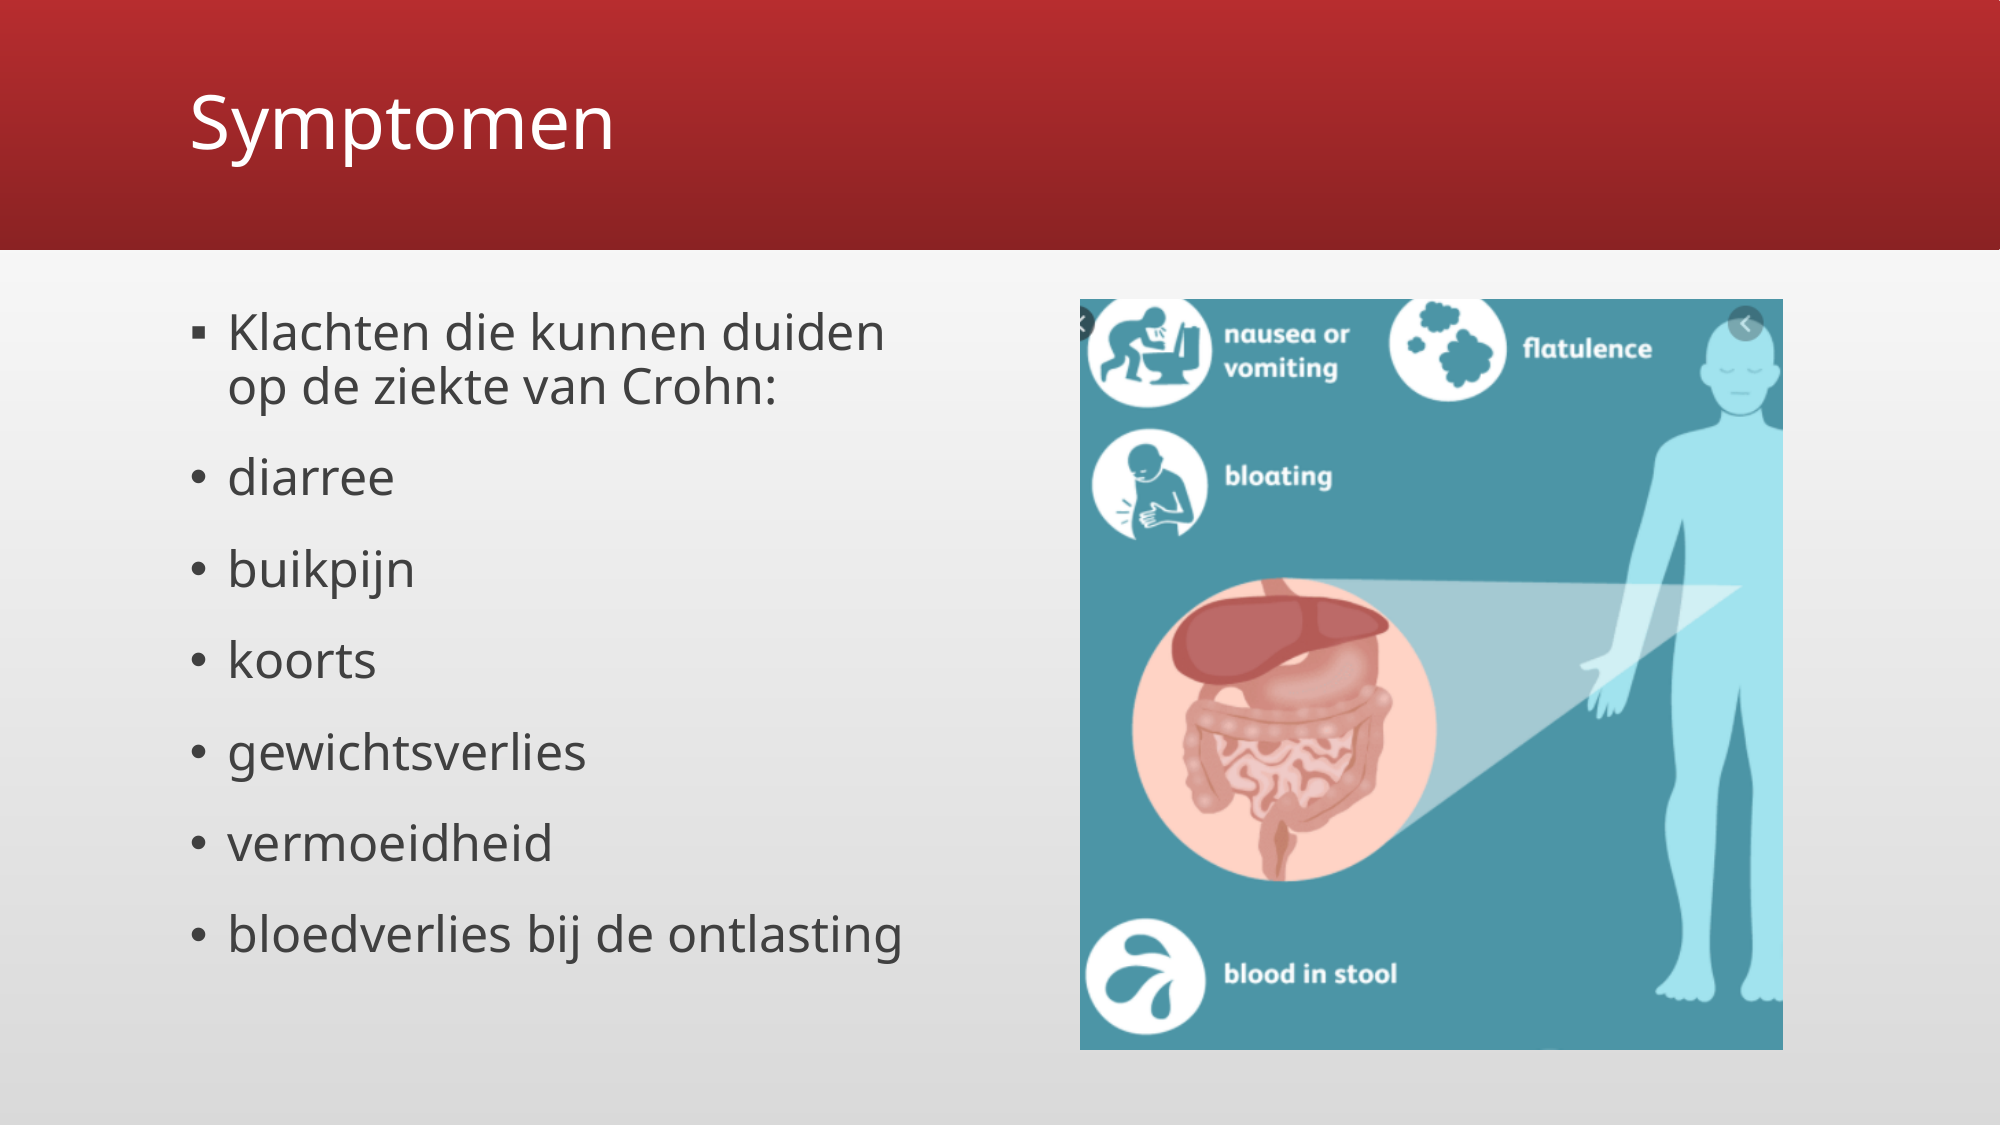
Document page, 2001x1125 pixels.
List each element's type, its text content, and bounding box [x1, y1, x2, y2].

title Symptomen [174, 16, 1825, 234]
picture [1080, 299, 1783, 1050]
list Klachten die kunnen duiden op de ziekte van Crohn: diarree buikpijn koorts gewichtsverlies vermoeidheid bloedverlies bij de ontlasting [174, 299, 963, 1050]
